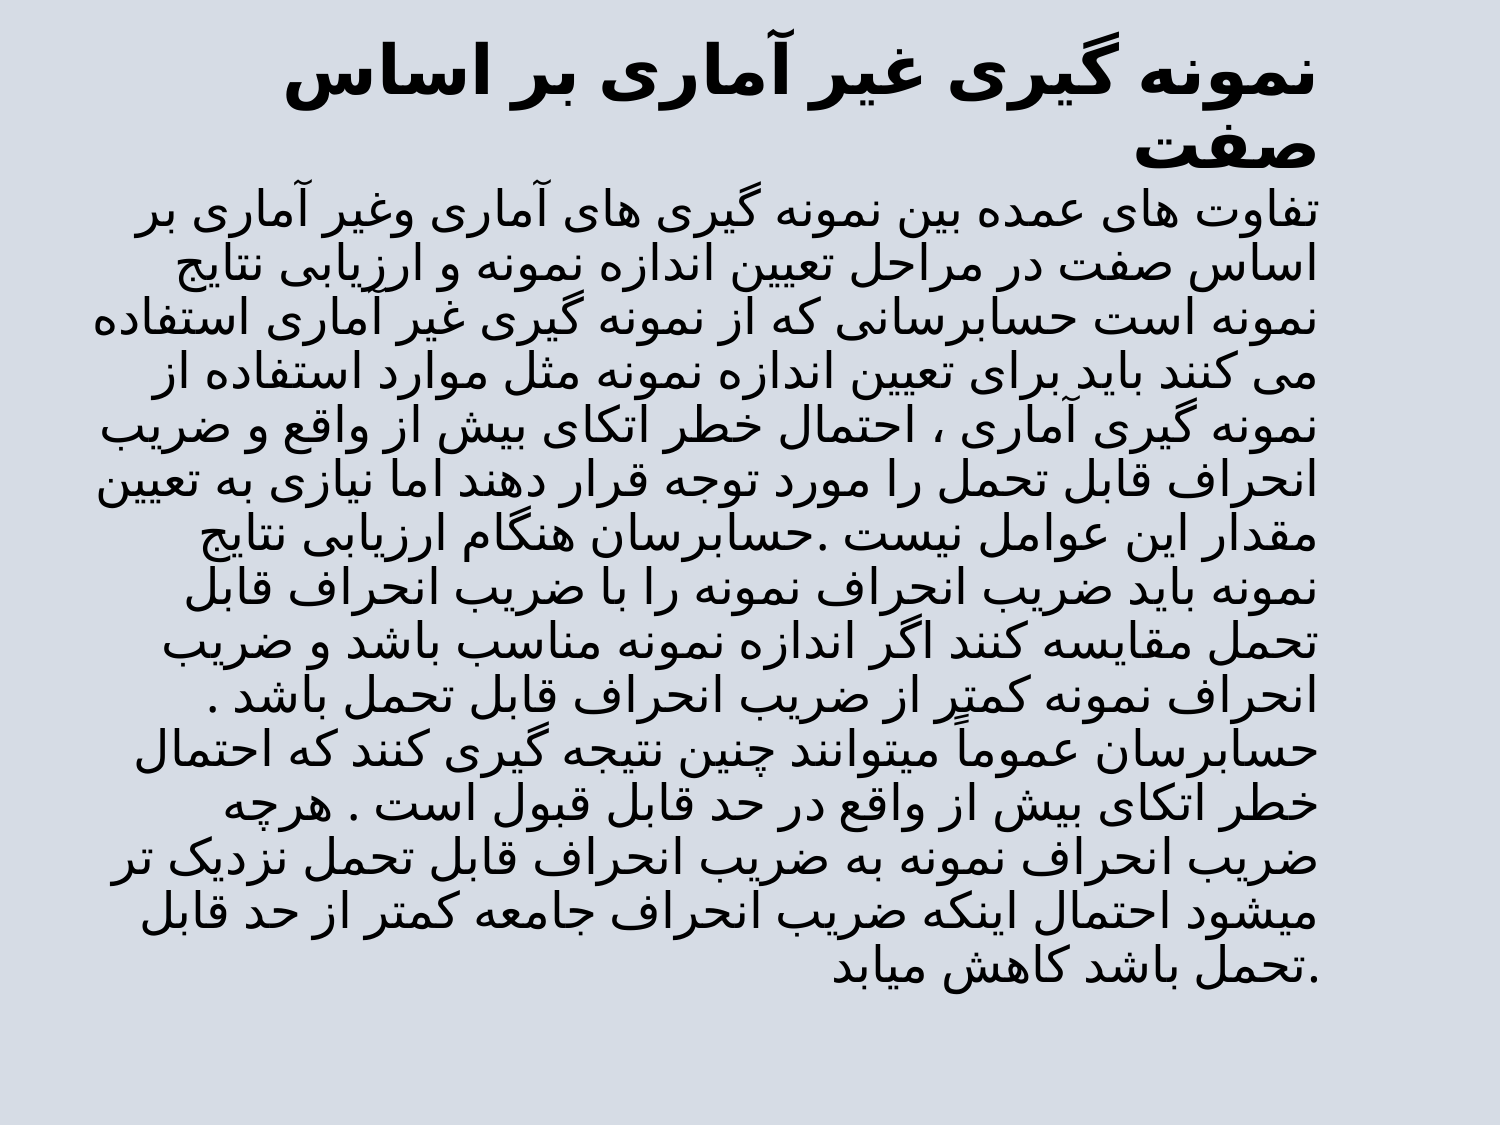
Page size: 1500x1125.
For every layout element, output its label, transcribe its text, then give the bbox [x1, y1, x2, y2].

title نمونه گیری غیر آماری بر اساس صفت تفاوت های عمده بین نمونه گیری های آماری وغیر آماری بر اساس صفت در مراحل تعیین اندازه نمونه و ارزیابی نتایج نمونه است حسابرسانی که از نمونه گیری غیر آماری استفاده می کنند باید برای تعیین اندازه نمونه مثل موارد استفاده از نمونه گیری آماری ، احتمال خطر اتکای بیش از واقع و ضریب انحراف قابل تحمل را مورد توجه قرار دهند اما نیازی به تعیین مقدار این عوامل نیست .حسابرسان هنگام ارزیابی نتایج نمونه باید ضریب انحراف نمونه را با ضریب انحراف قابل تحمل مقایسه کنند اگر اندازه نمونه مناسب باشد و ضریب انحراف نمونه کمتر از ضریب انحراف قابل تحمل باشد . حسابرسان عموماً میتوانند چنین نتیجه گیری کنند که احتمال خطر اتکای بیش از واقع در حد قابل قبول است . هرچه ضریب انحراف نمونه به ضریب انحراف قابل تحمل نزدیک تر میشود احتمال اینکه ضریب انحراف جامعه کمتر از حد قابل تحمل باشد کاهش میابد. [75, 45, 1336, 1043]
